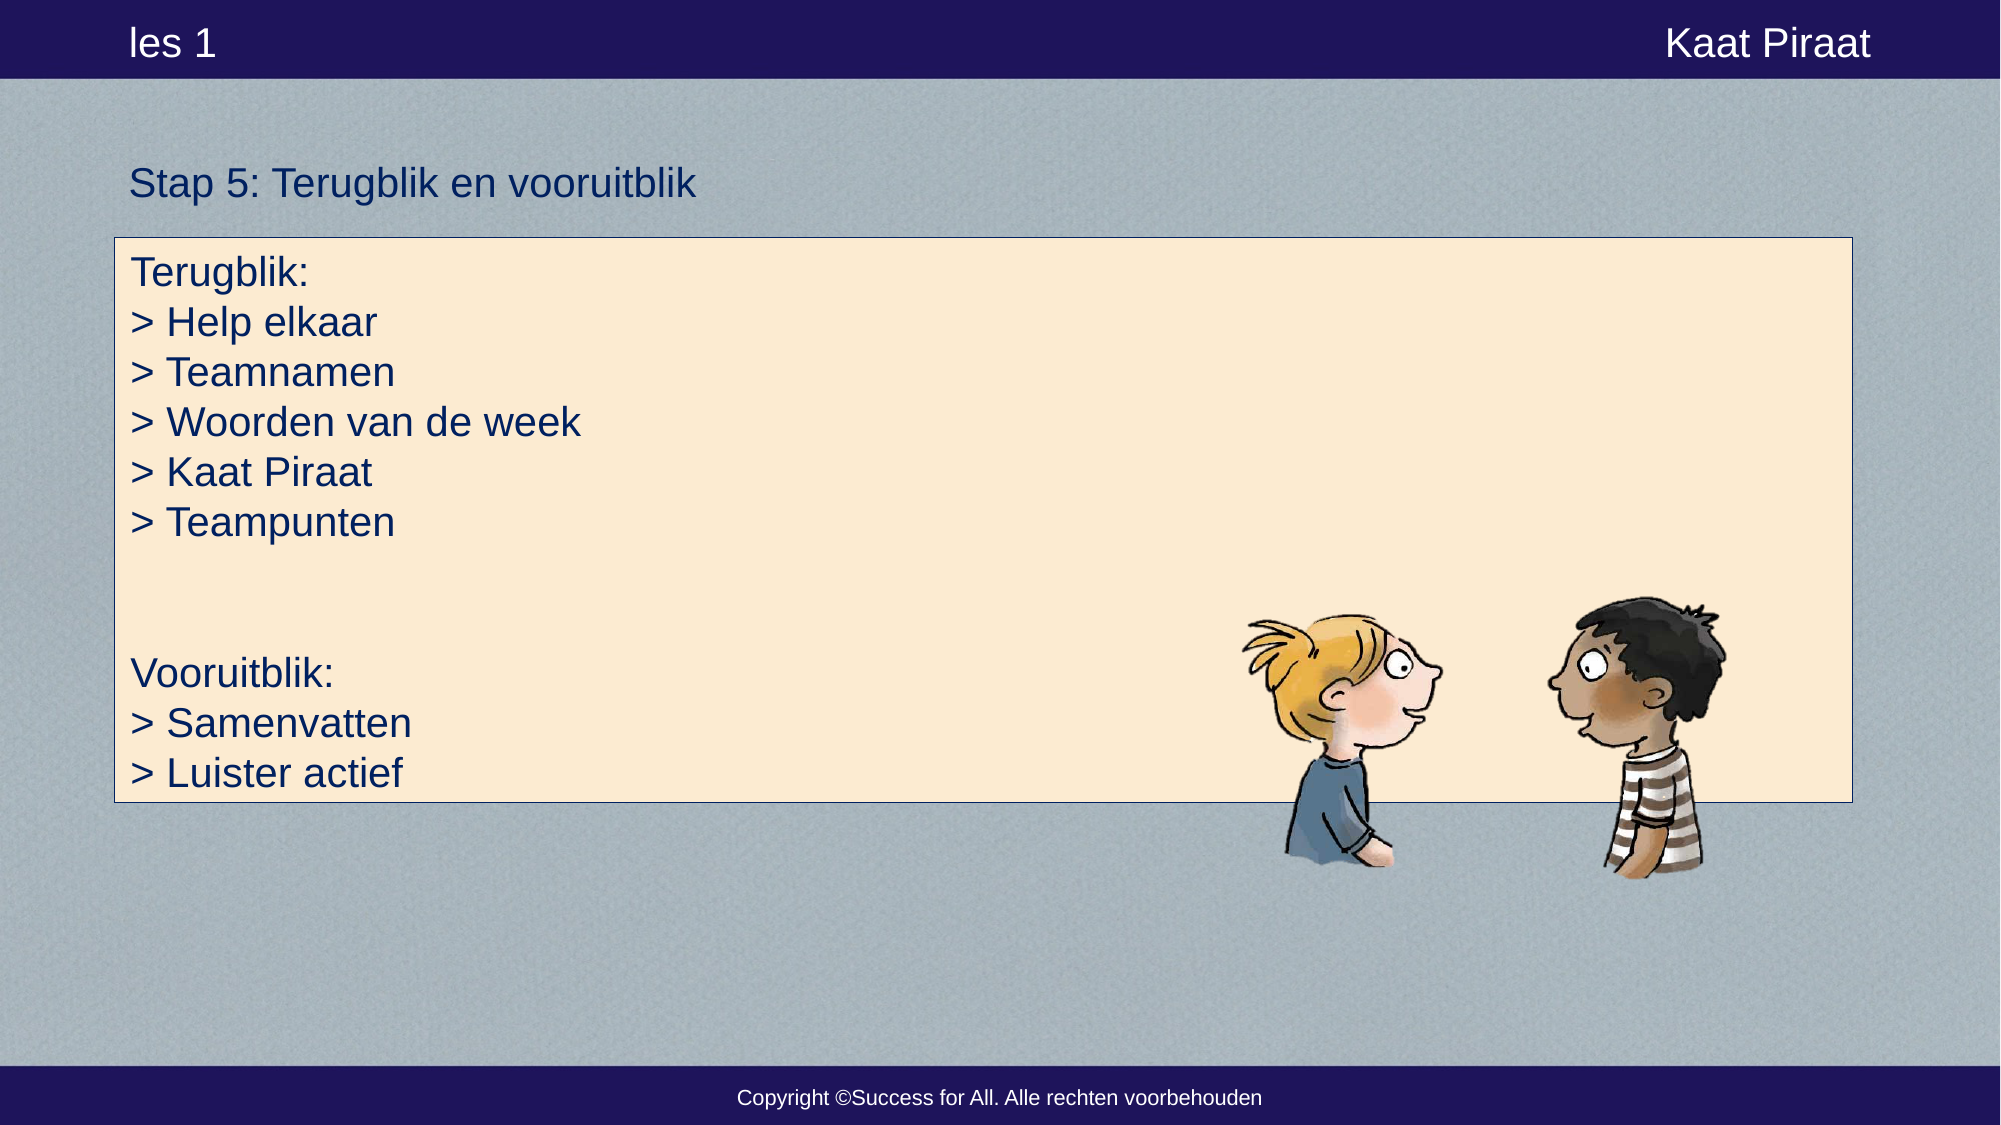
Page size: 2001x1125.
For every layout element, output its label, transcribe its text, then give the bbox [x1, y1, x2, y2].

text_box Copyright ©Success for All. Alle rechten voorbehouden [0, 1076, 2000, 1125]
text_box Terugblik: > Help elkaar > Teamnamen > Woorden van de week > Kaat Piraat > Teampunten Vooruitblik: > Samenvatten > Luister actief [114, 237, 1853, 803]
text_box Kaat Piraat [999, 8, 1886, 73]
text_box Stap 5: Terugblik en vooruitblik [114, 148, 907, 214]
text_box les 1 [114, 8, 354, 73]
picture [0, 0, 2001, 1125]
